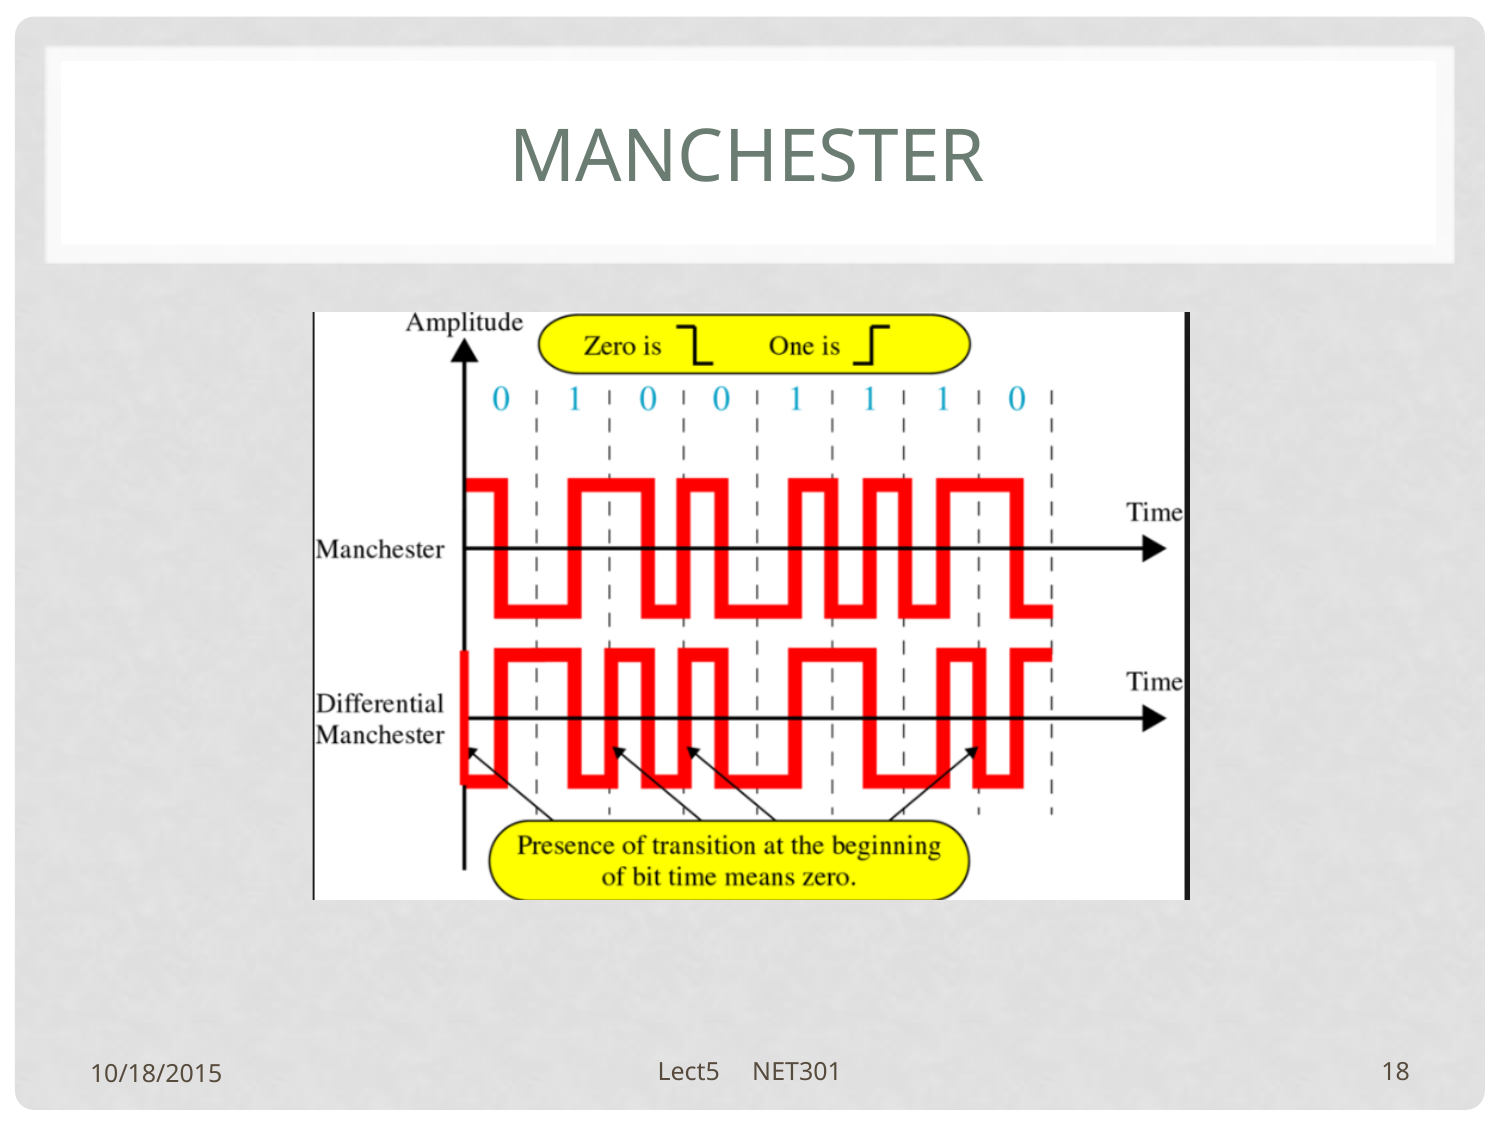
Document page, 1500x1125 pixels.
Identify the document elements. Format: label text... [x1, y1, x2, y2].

title Manchester [69, 66, 1425, 238]
footer Lect5 NET301 [512, 1042, 988, 1103]
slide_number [75, 1042, 425, 1103]
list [312, 312, 1191, 901]
slide_number 18 [1074, 1042, 1425, 1103]
